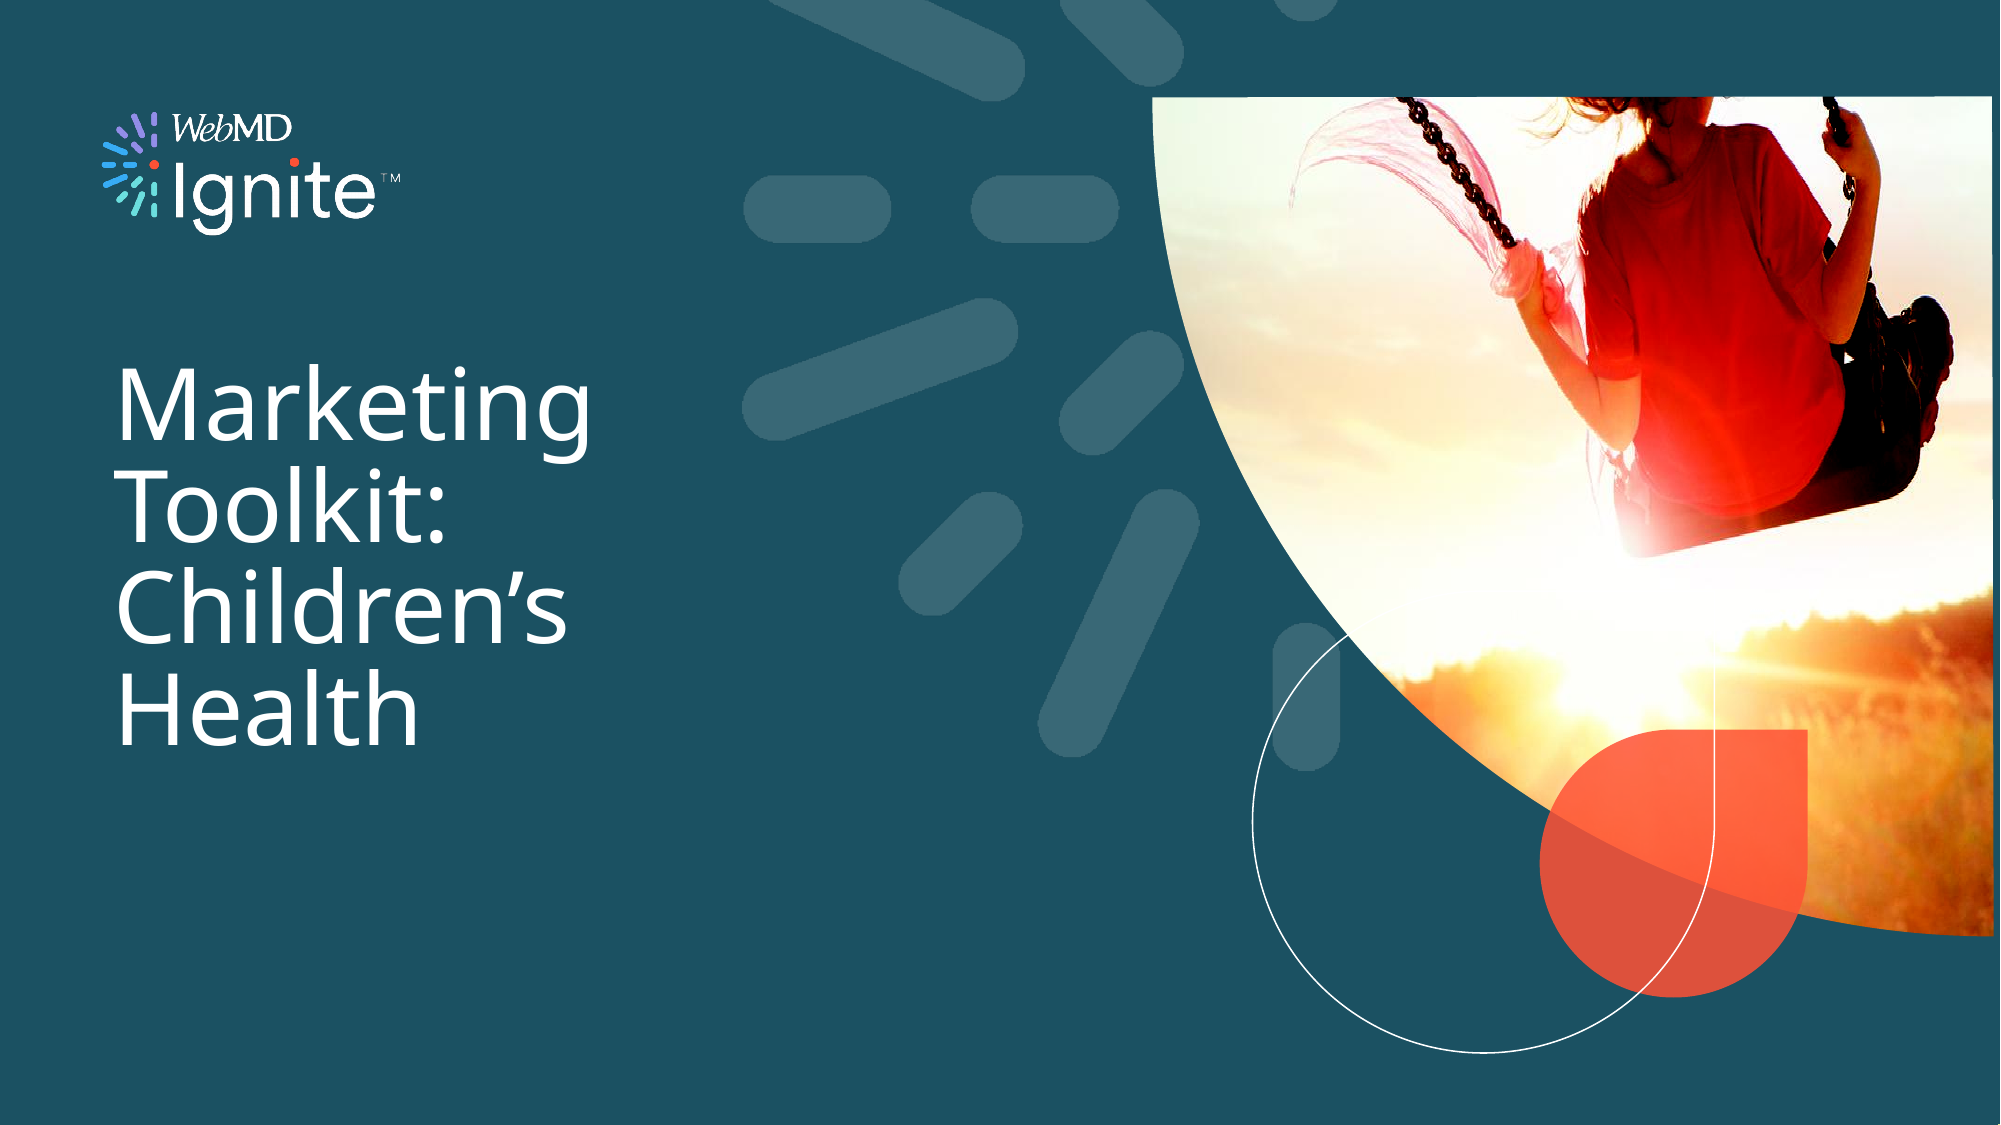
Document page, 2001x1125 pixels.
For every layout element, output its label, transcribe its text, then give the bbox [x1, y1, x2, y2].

list Marketing Toolkit: Children’s Health [89, 253, 825, 872]
picture [62, 82, 431, 258]
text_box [1252, 590, 1808, 1054]
picture [742, 0, 2000, 937]
